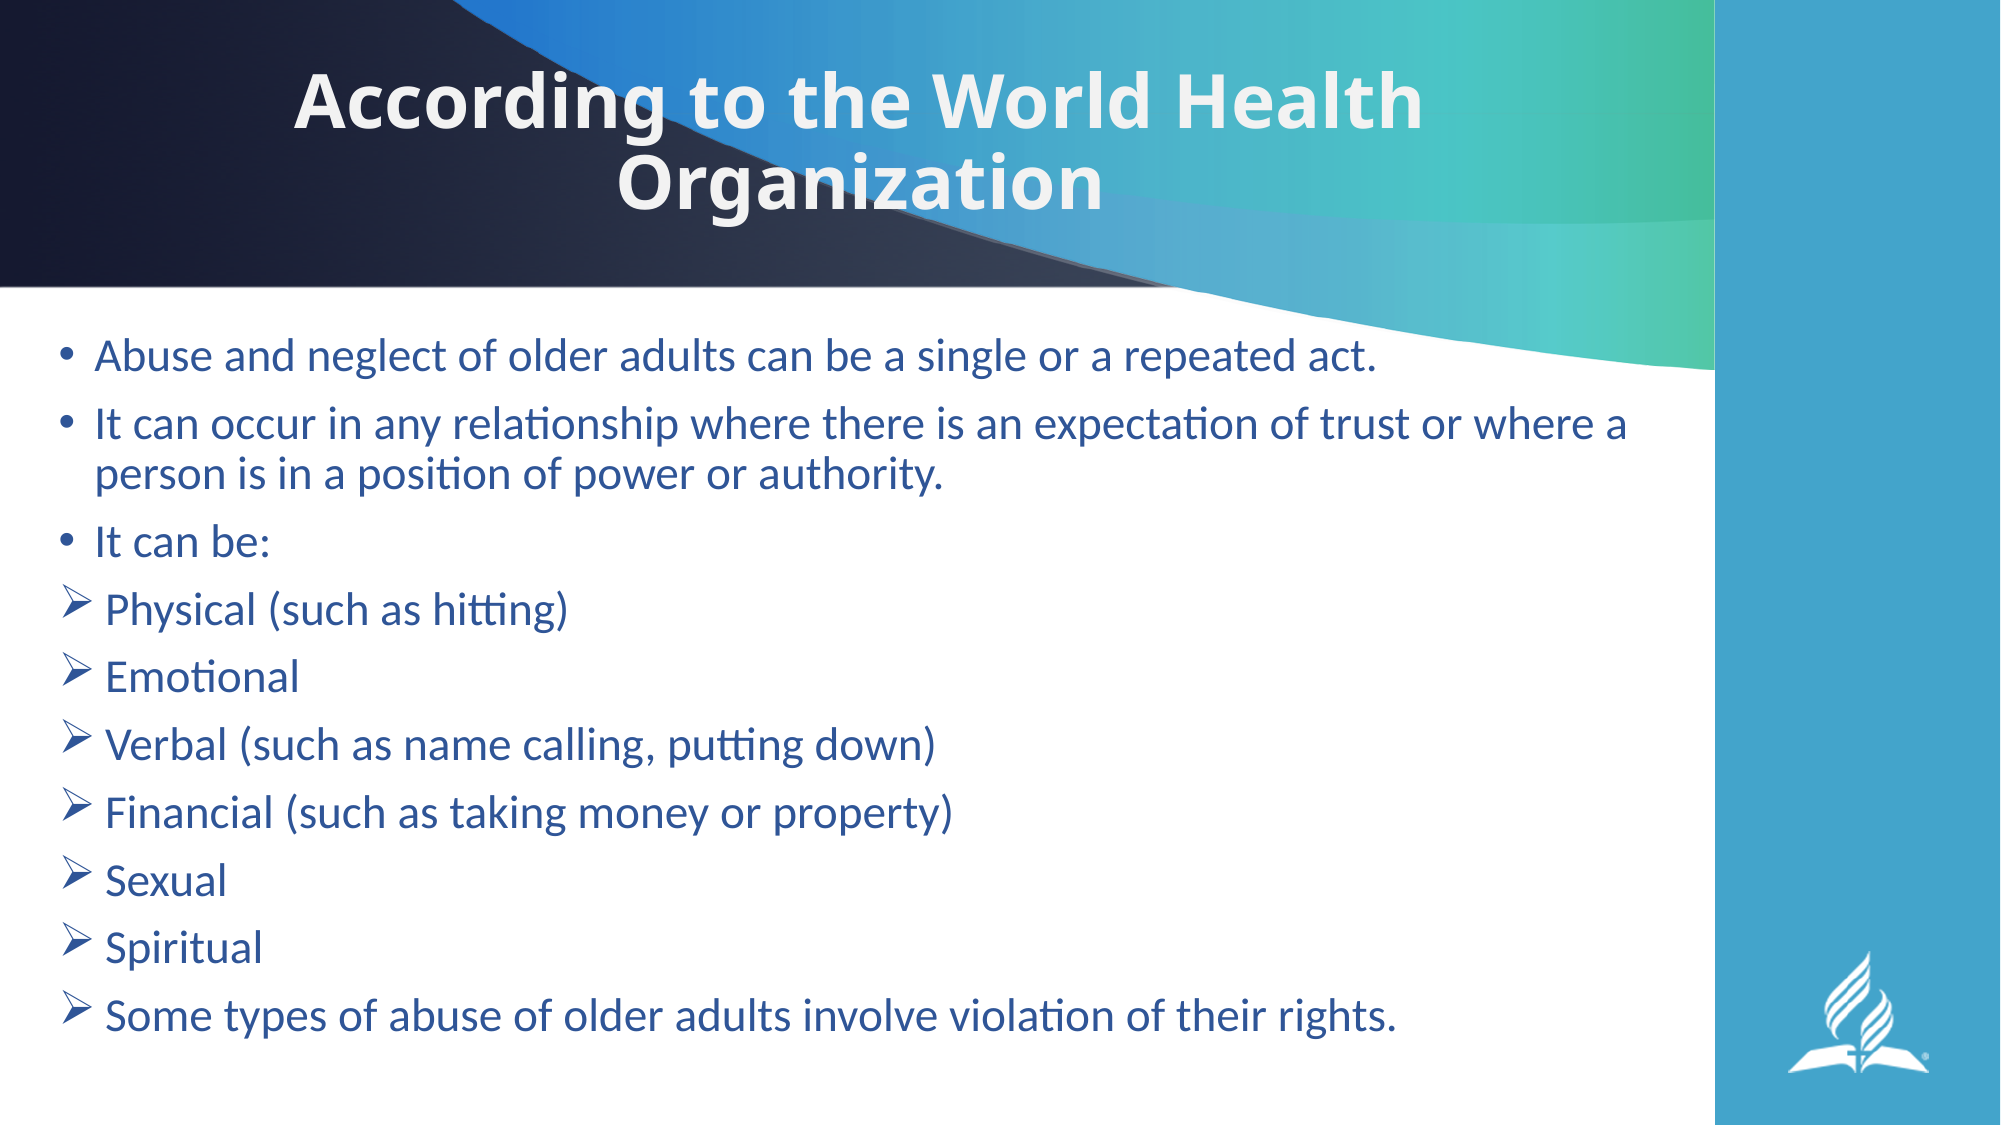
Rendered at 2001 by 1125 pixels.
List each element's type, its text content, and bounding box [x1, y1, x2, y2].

title According to the World Health Organization [43, 35, 1678, 254]
list Abuse and neglect of older adults can be a single or a repeated act. It can occur in any relationship where there is an expectation of trust or where a person is in a position of power or authority. It can be: Physical (such as hitting) Emotional Verbal (such as name calling, putting down) Financial (such as taking money or property) Sexual Spiritual Some types of abuse of older adults involve violation of their rights. [43, 323, 1678, 1050]
picture [0, 0, 2001, 1125]
